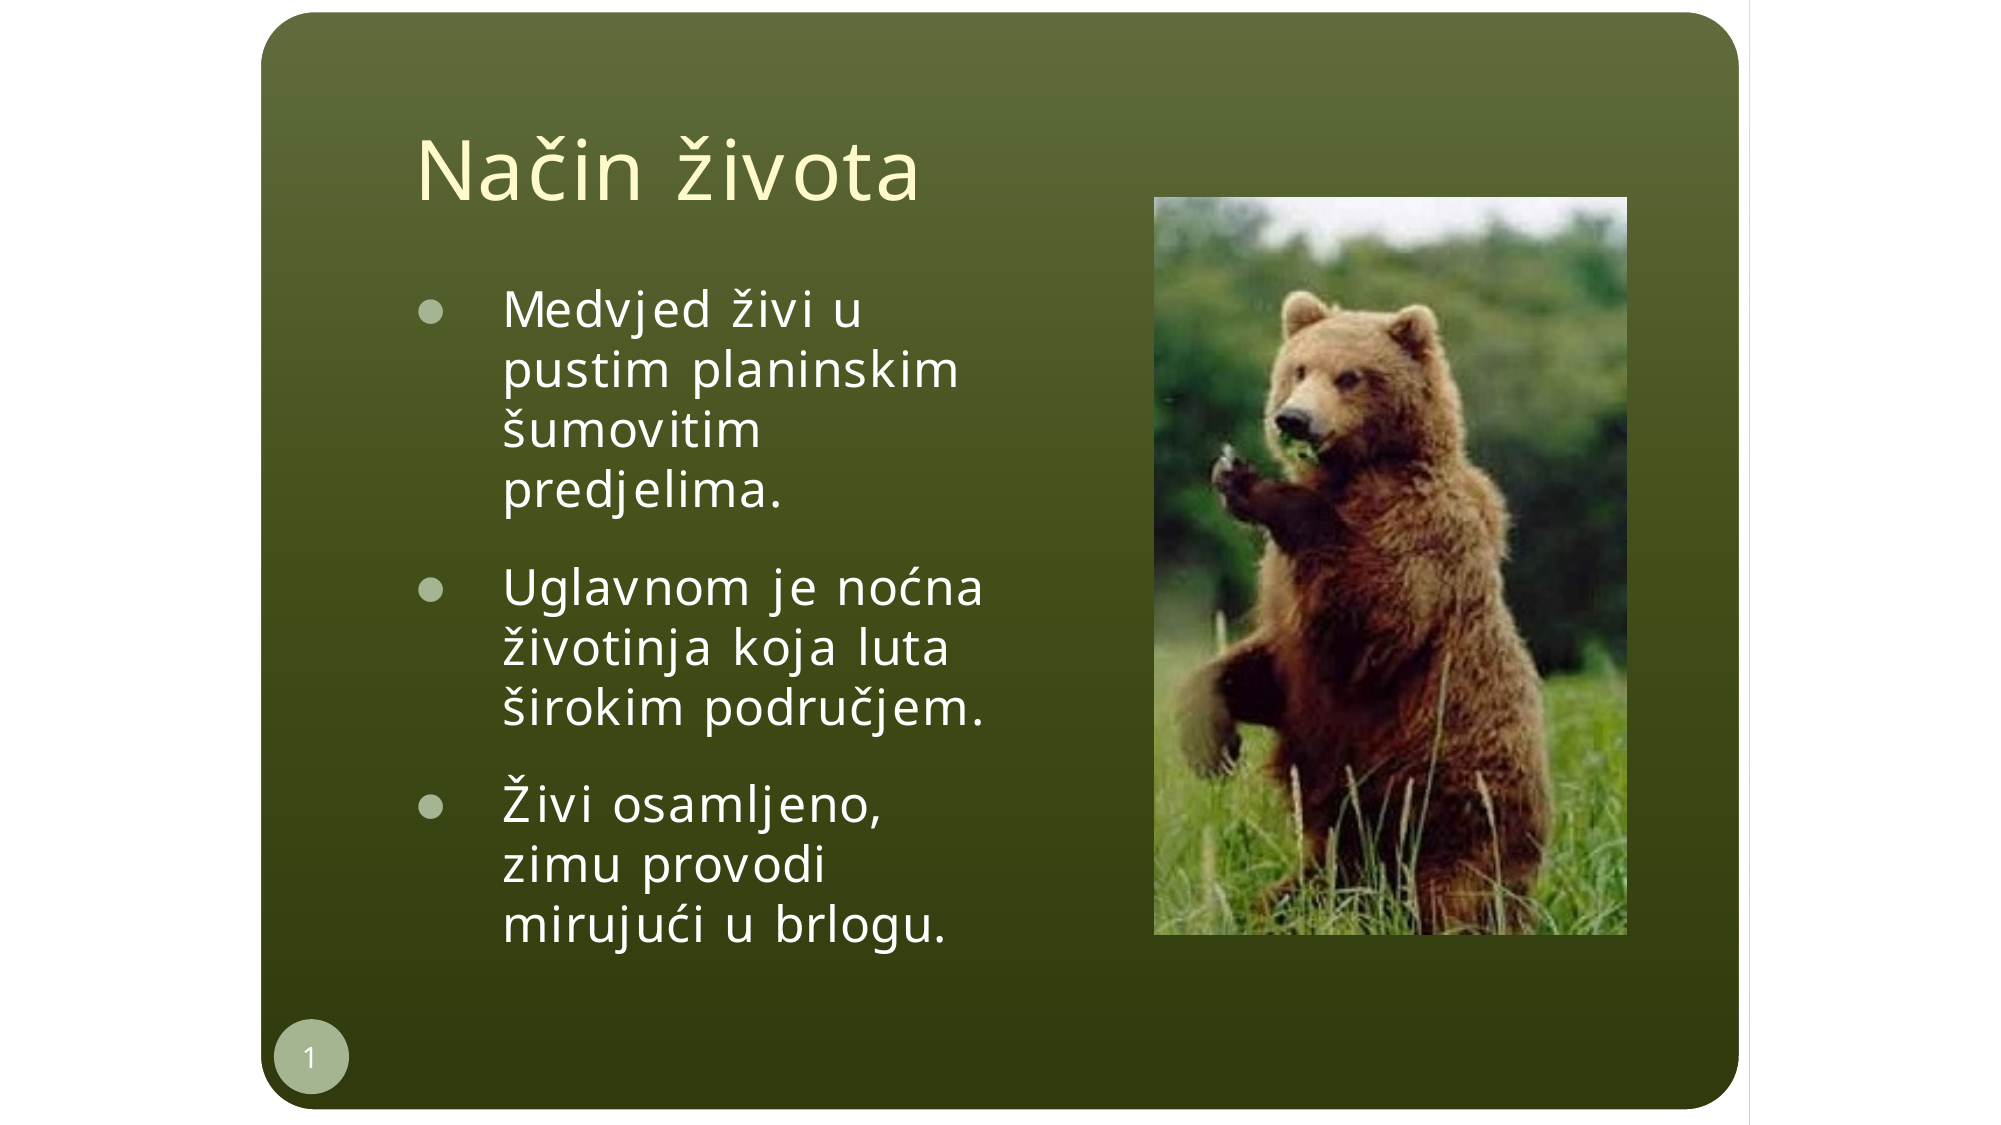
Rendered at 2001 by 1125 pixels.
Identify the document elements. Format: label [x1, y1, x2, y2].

text_box [249, 0, 1750, 1125]
